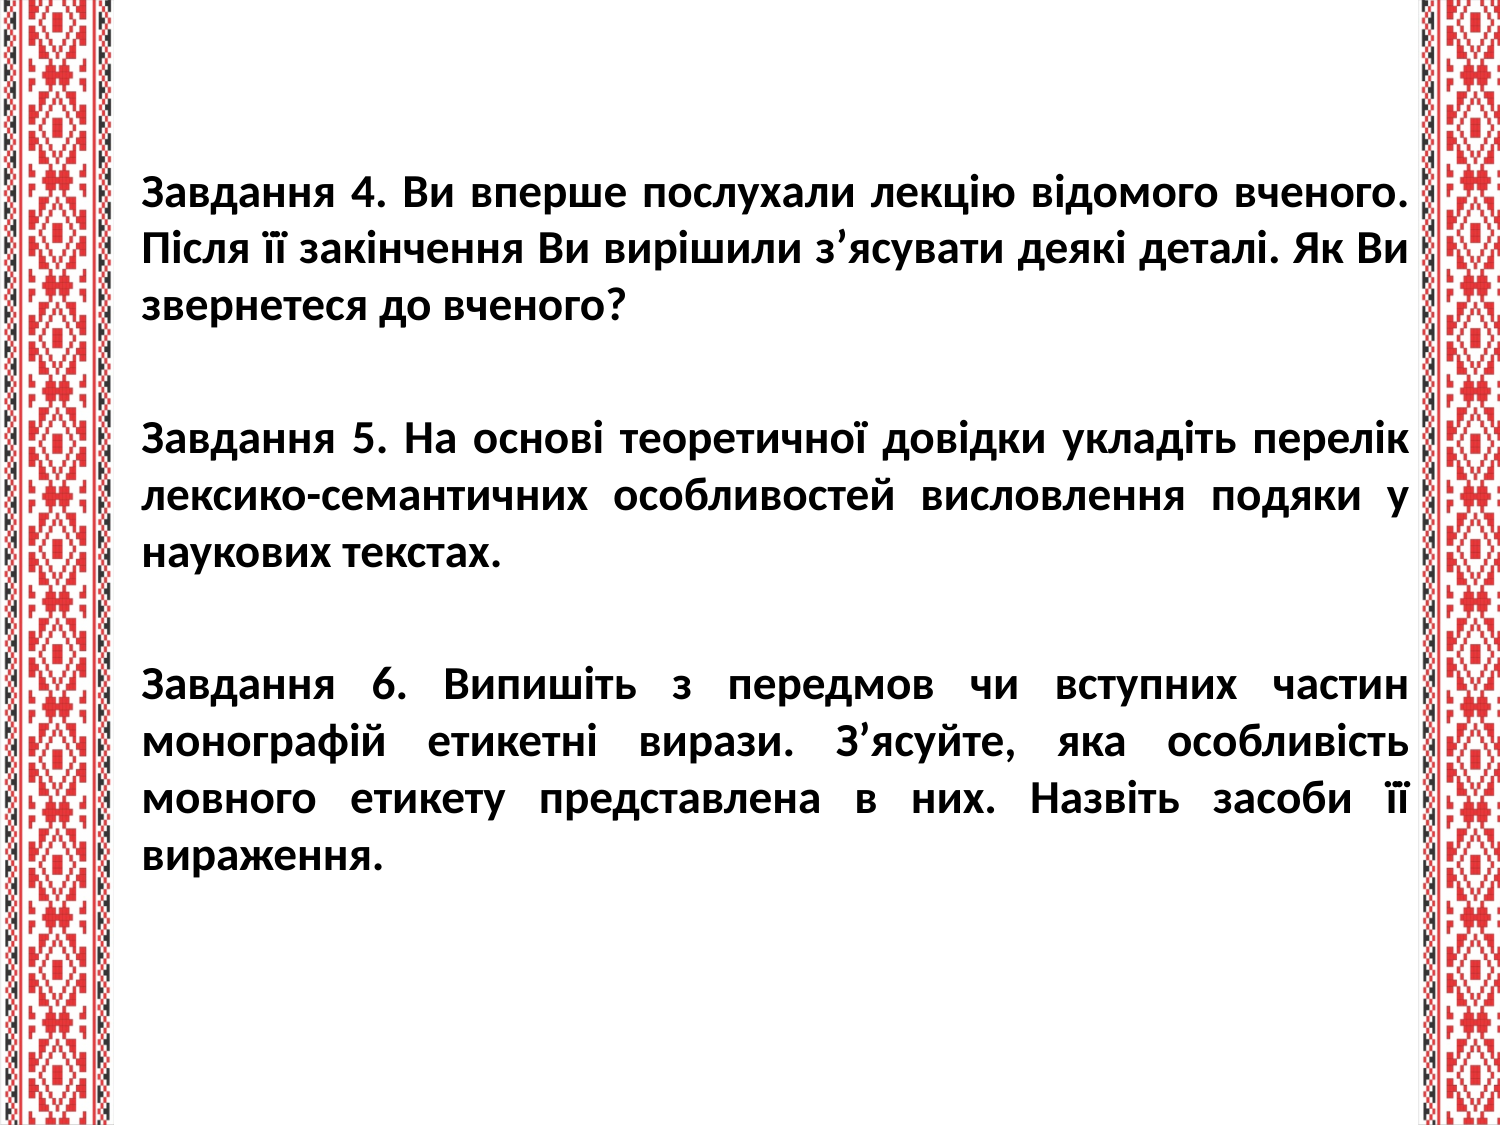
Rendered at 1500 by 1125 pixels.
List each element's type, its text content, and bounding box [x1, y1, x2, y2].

picture [0, 1, 620, 1124]
picture [911, 1, 1500, 1124]
list Завдання 4. Ви вперше послухали лекцію відомого вченого. Після її закінчення Ви вирішили з’ясувати деякі деталі. Як Ви звернетеся до вченого? Завдання 5. На основі теоретичної довідки укладіть перелік лексико-семантичних особливостей висловлення подяки у наукових текстах. Завдання 6. Випишіть з передмов чи вступних частин монографій етикетні вирази. З’ясуйте, яка особливість мовного етикету представлена в них. Назвіть засоби її вираження. [114, 152, 1418, 895]
